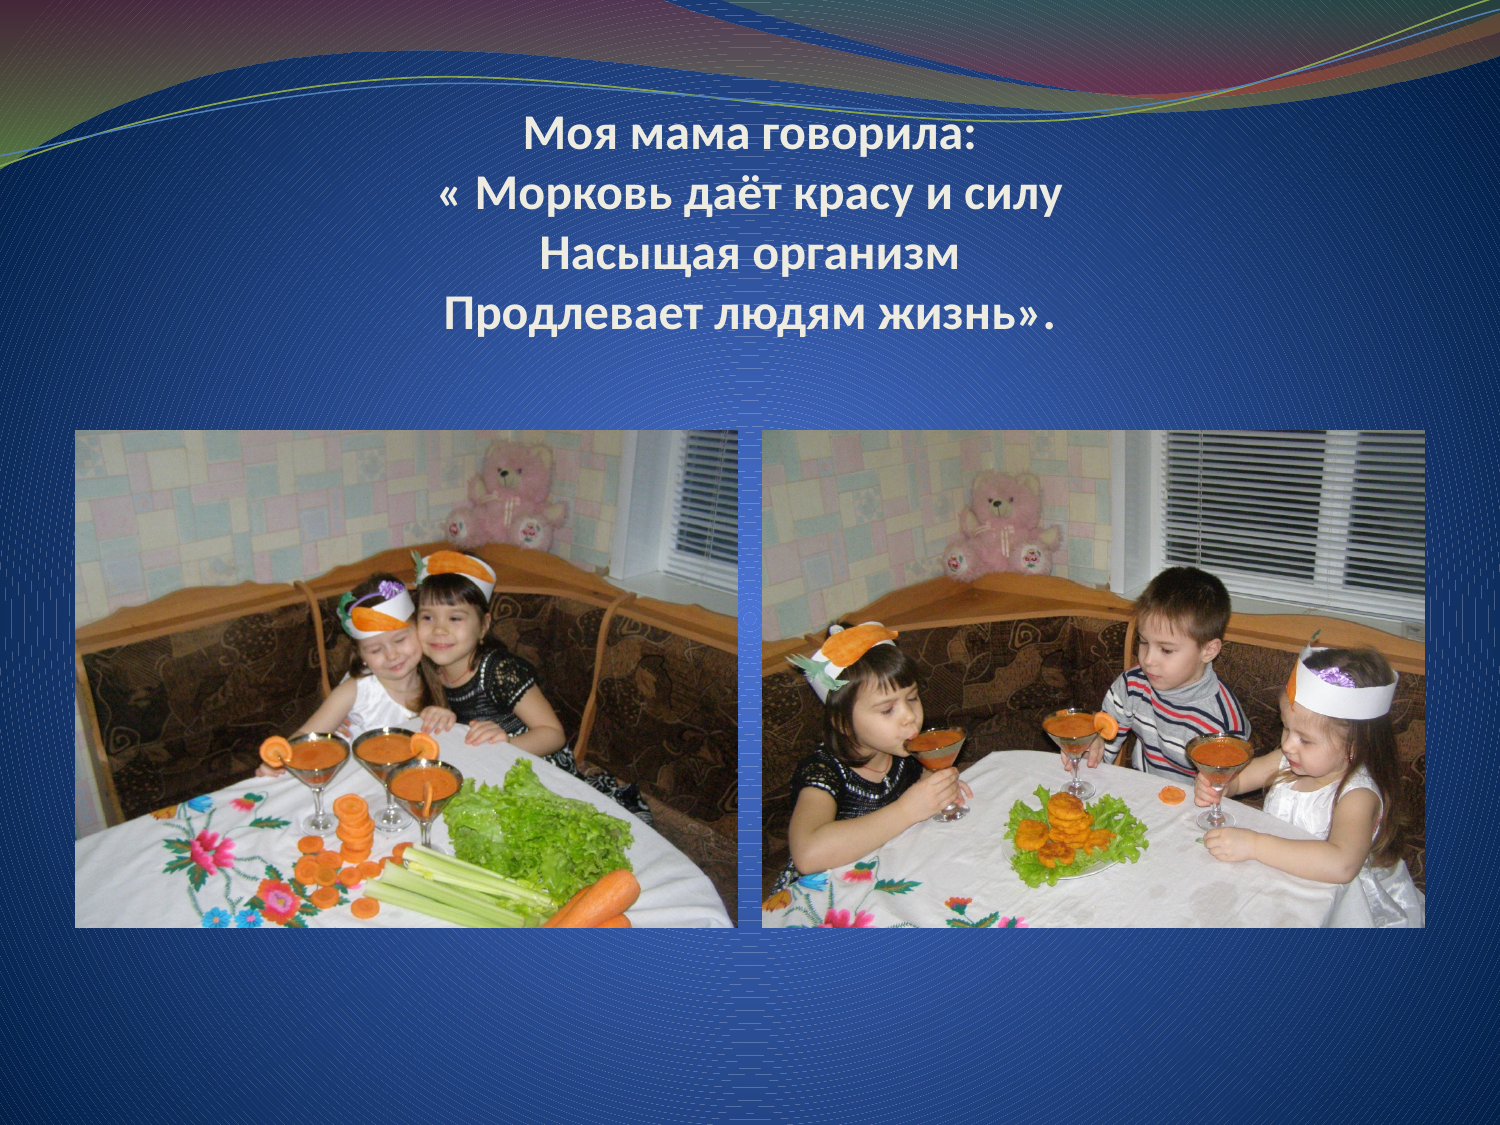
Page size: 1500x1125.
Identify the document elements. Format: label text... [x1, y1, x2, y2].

title Моя мама говорила: « Морковь даёт красу и силу Насыщая организм Продлевает людям жизнь». [75, 0, 1425, 340]
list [762, 430, 1426, 928]
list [74, 430, 738, 928]
